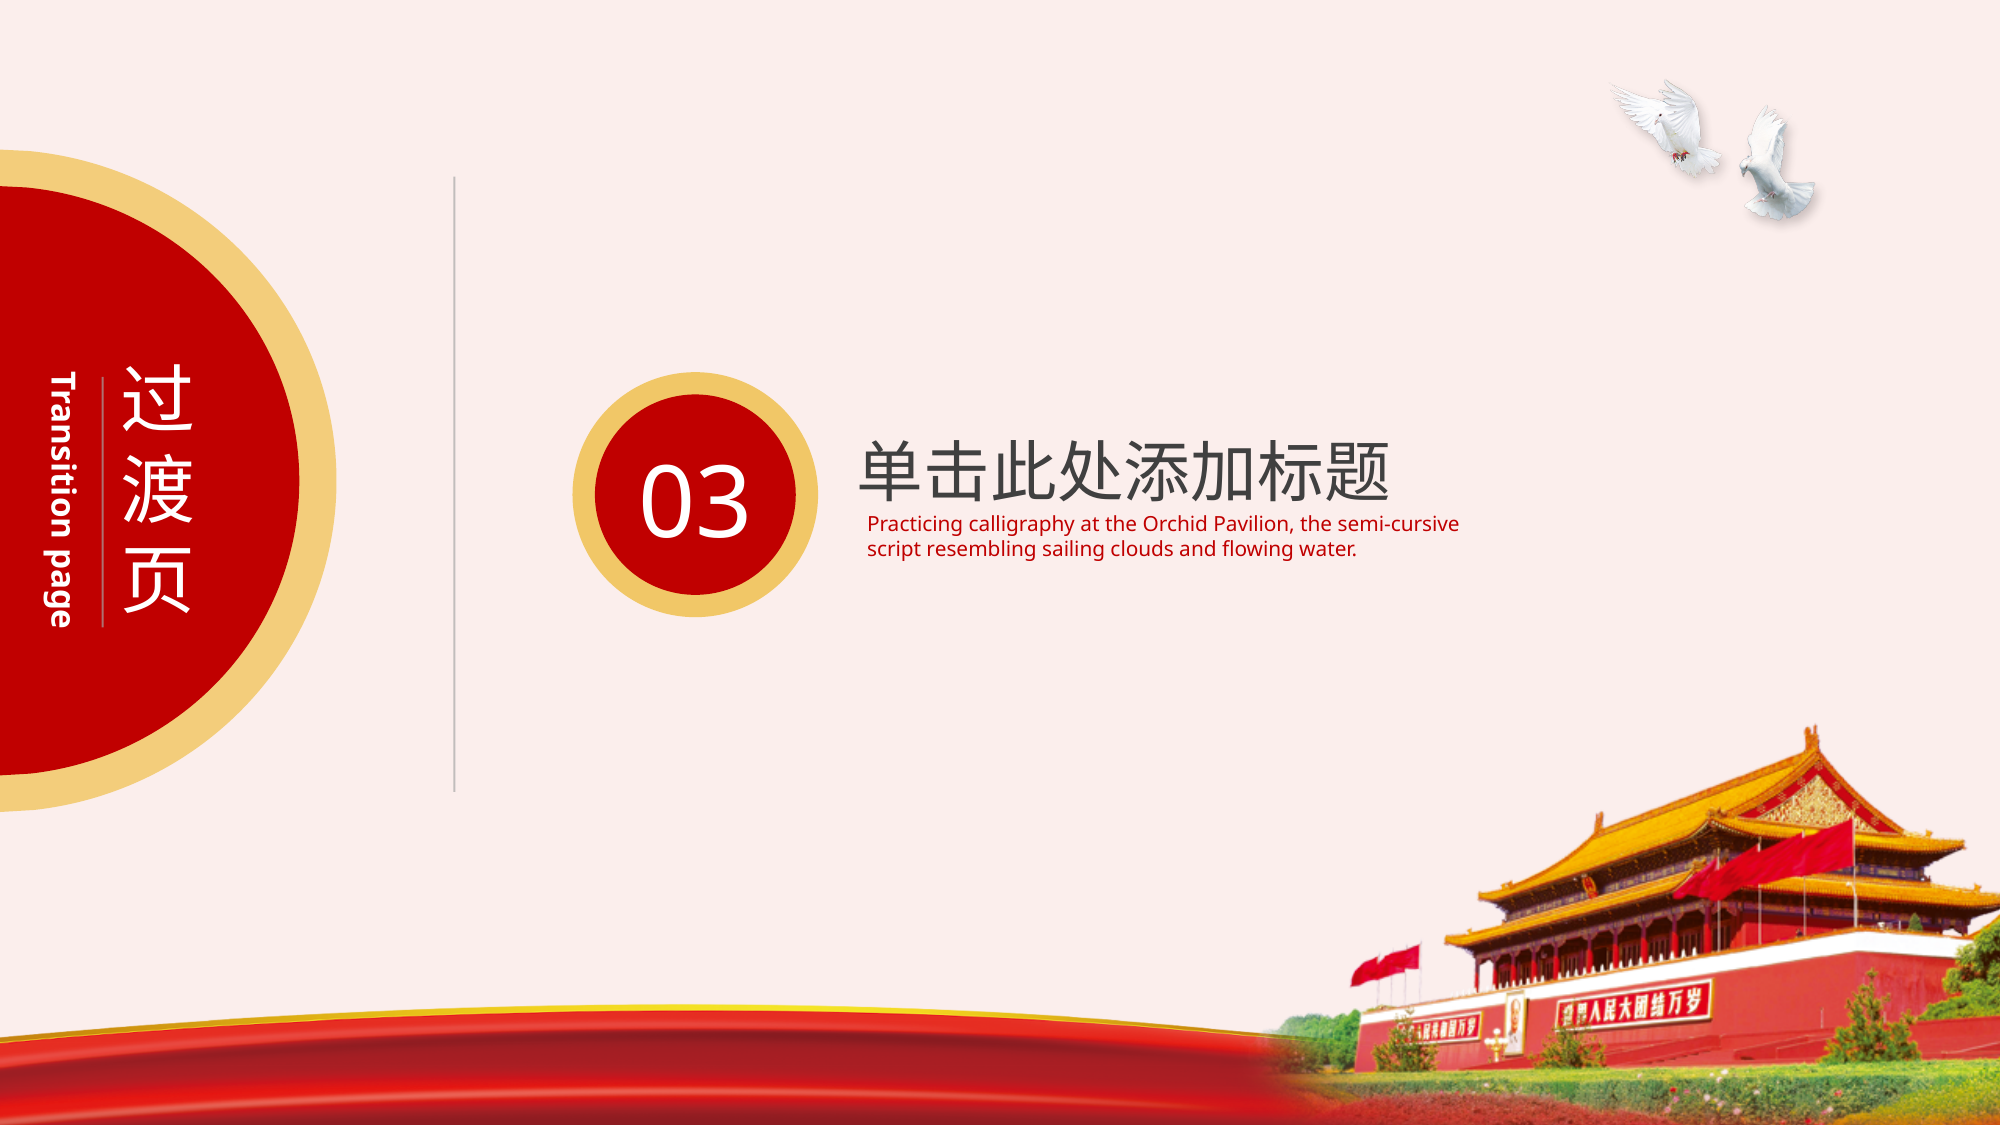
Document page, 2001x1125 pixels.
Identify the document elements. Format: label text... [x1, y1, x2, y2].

text_box Practicing calligraphy at the Orchid Pavilion, the semi-cursive script resembling sailing clouds and flowing water. [852, 503, 1500, 569]
text_box [590, 372, 800, 430]
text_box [37, 344, 238, 674]
text_box 03 [588, 430, 802, 566]
text_box [572, 435, 588, 555]
text_box [0, 148, 338, 814]
picture [1557, 27, 1909, 290]
text_box [624, 566, 766, 595]
text_box 单击此处添加标题 [842, 422, 1504, 518]
text_box [595, 566, 796, 618]
text_box [0, 185, 301, 777]
picture [0, 649, 2000, 1125]
text_box [618, 394, 773, 430]
text_box [802, 434, 819, 556]
